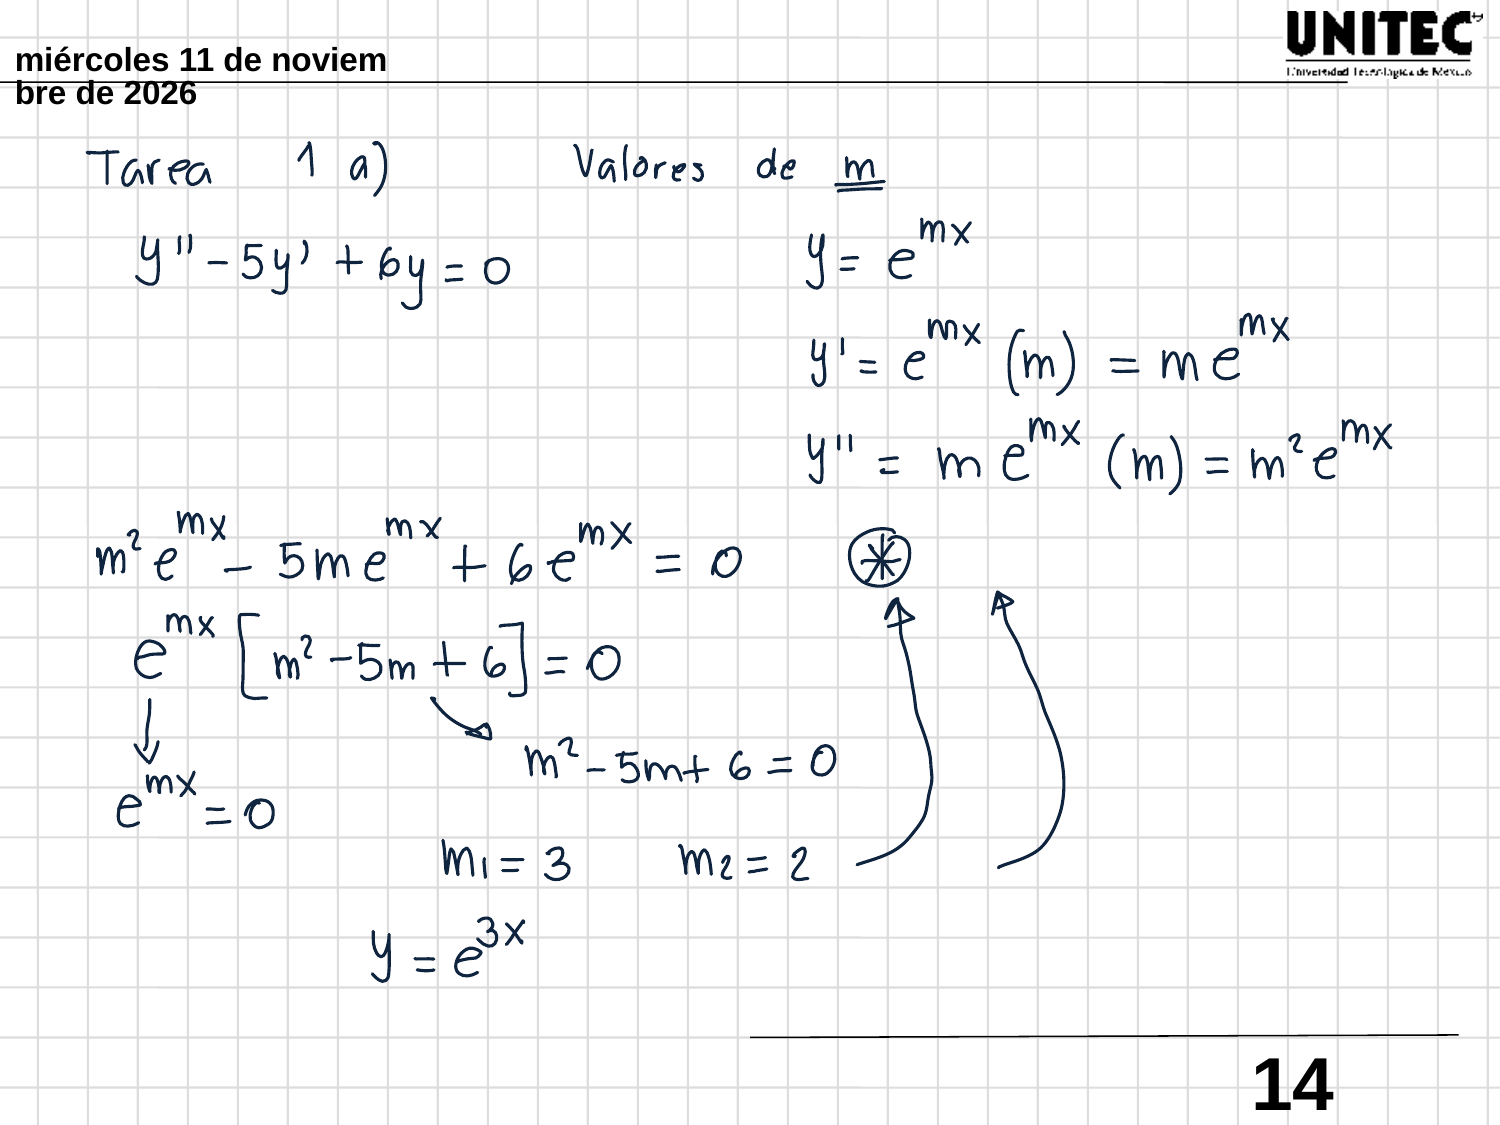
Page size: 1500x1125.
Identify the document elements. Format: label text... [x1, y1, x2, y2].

slide_number 14 [1199, 1013, 1452, 1109]
picture [1283, 11, 1483, 79]
slide_number lunes, 23 de enero de 2012 [0, 31, 407, 110]
